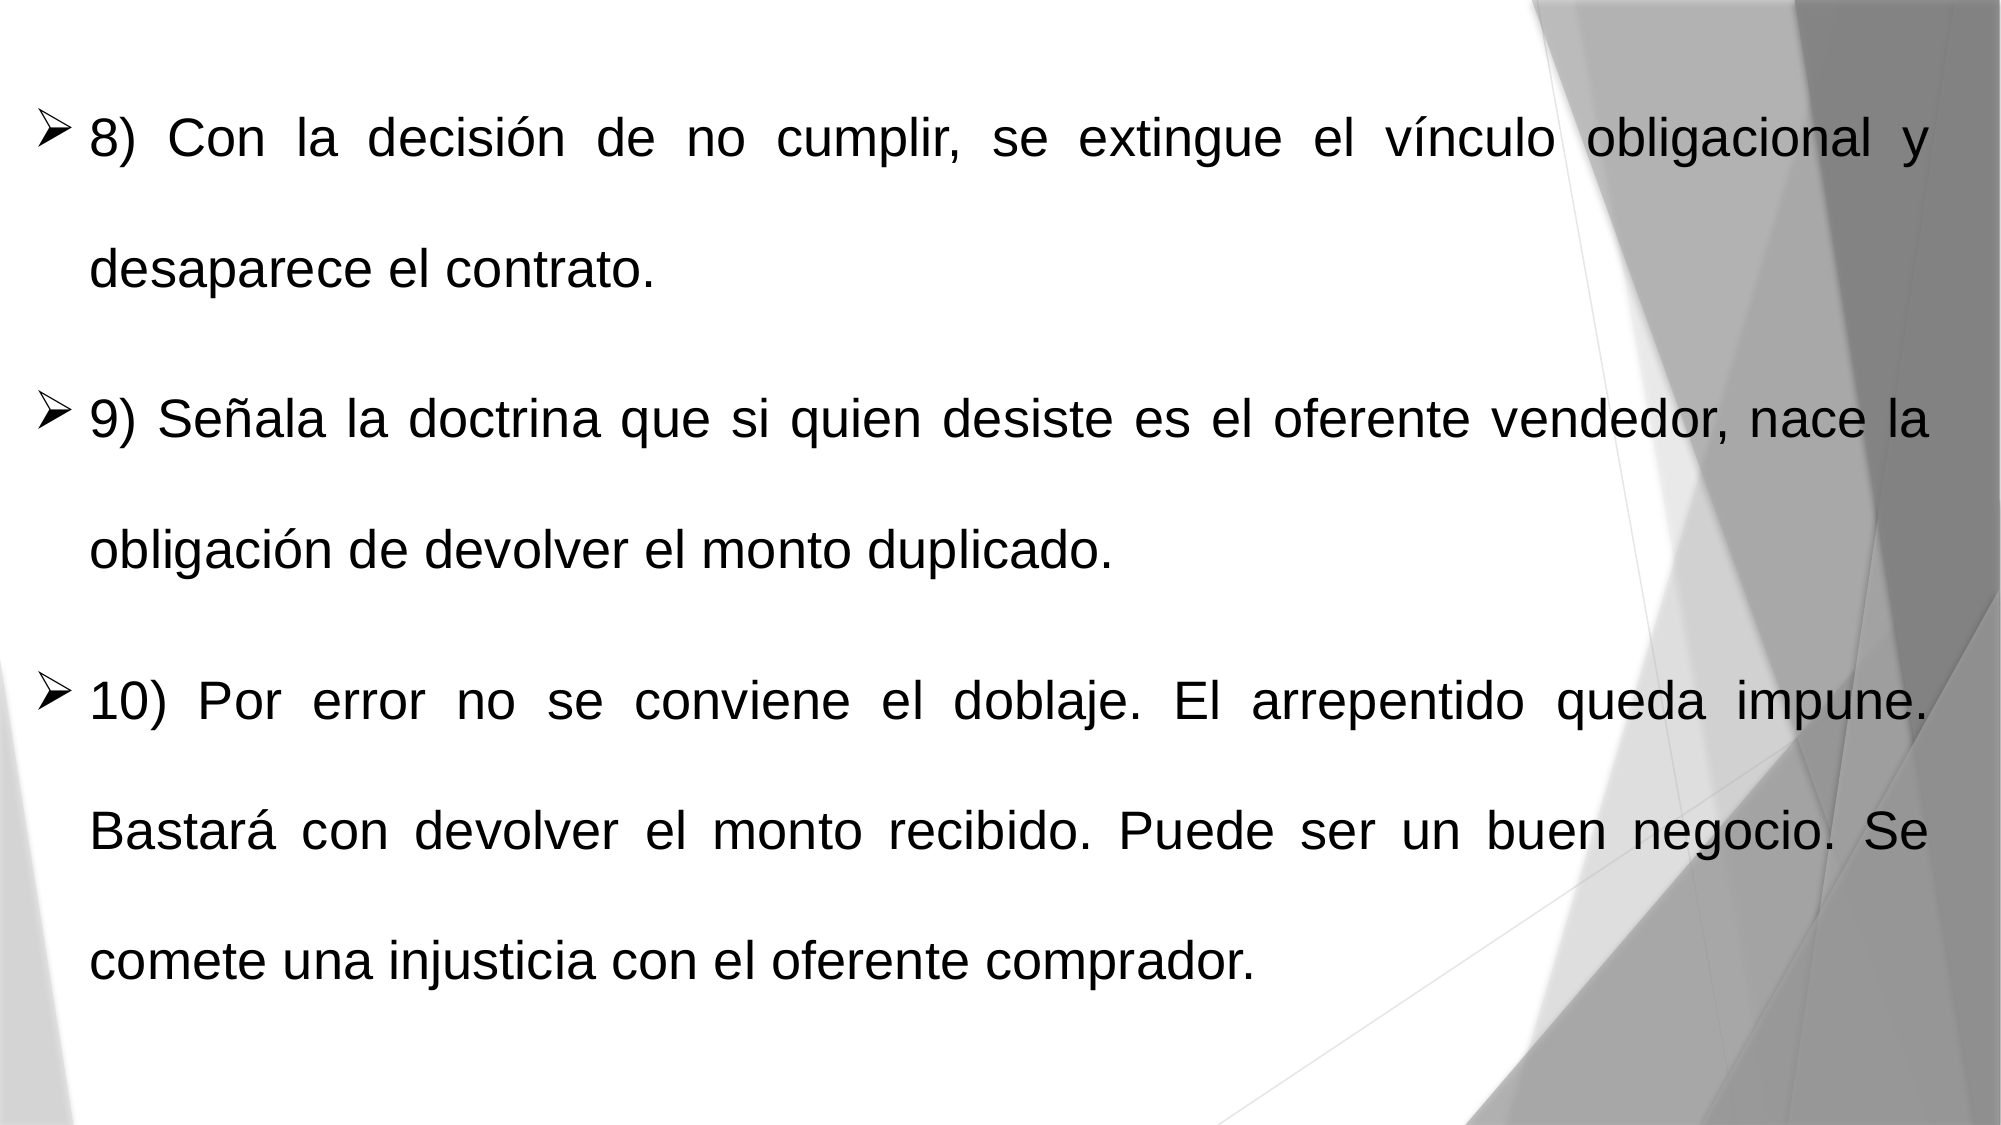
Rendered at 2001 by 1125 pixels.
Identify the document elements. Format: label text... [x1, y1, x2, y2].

list 8) Con la decisión de no cumplir, se extingue el vínculo obligacional y desaparece el contrato. 9) Señala la doctrina que si quien desiste es el oferente vendedor, nace la obligación de devolver el monto duplicado. 10) Por error no se conviene el doblaje. El arrepentido queda impune. Bastará con devolver el monto recibido. Puede ser un buen negocio. Se comete una injusticia con el oferente comprador. [18, 29, 1948, 1076]
